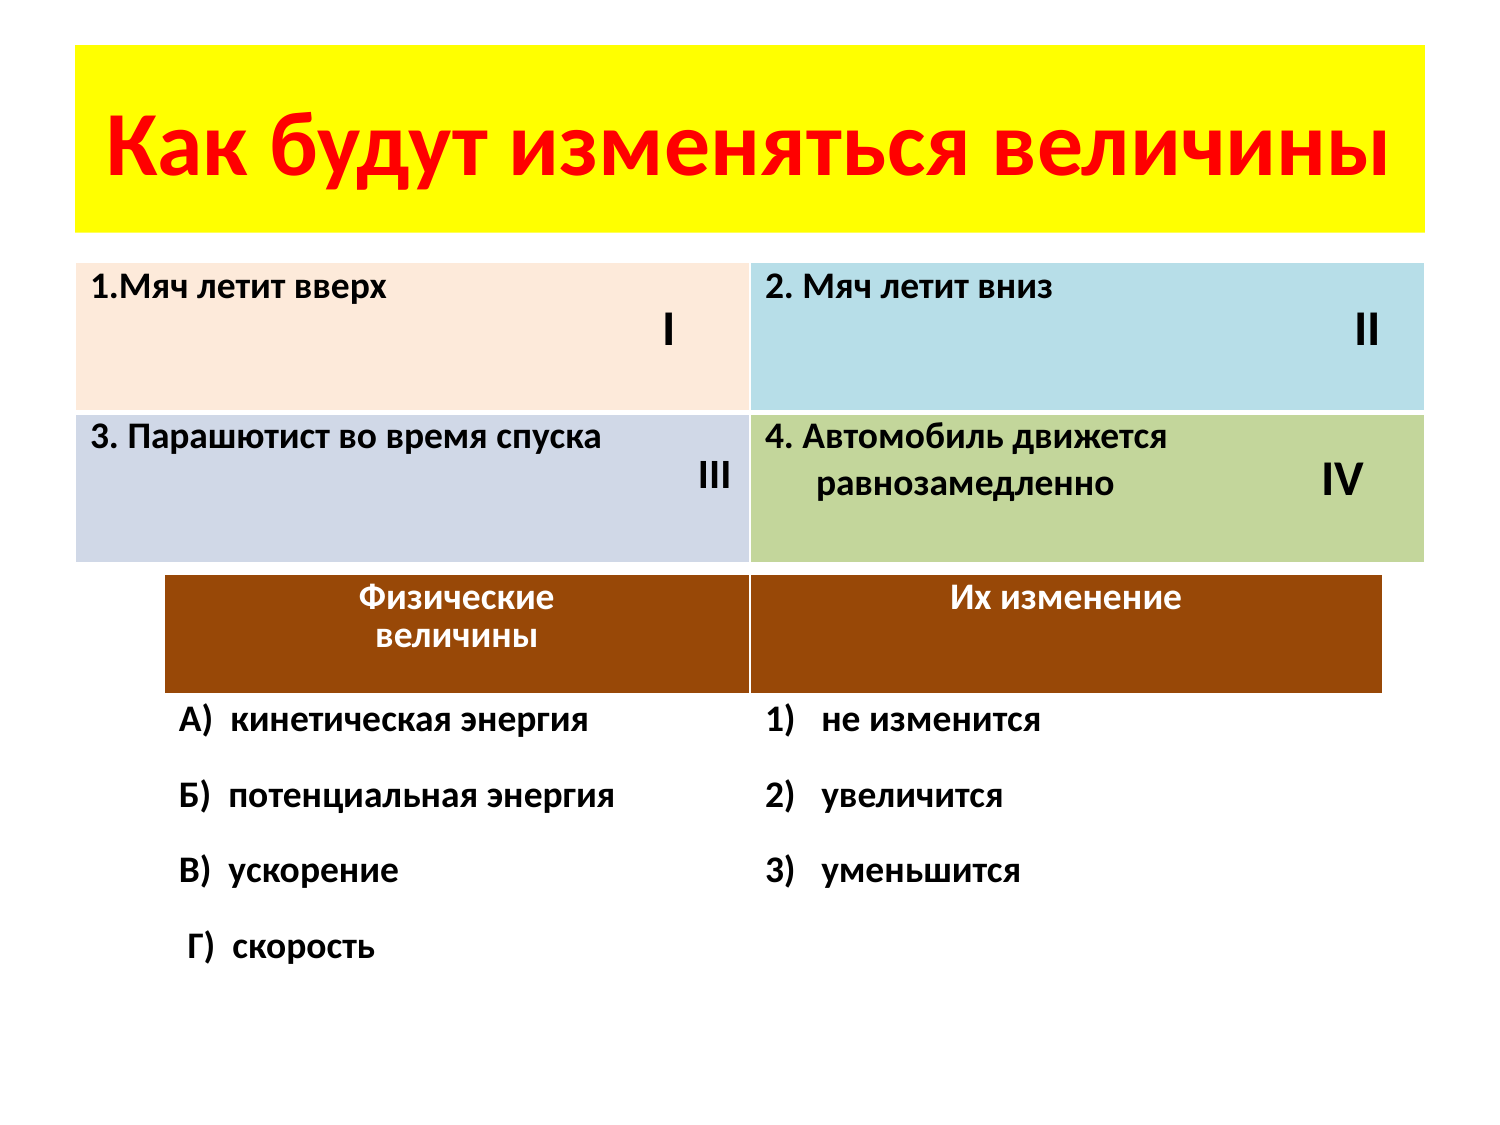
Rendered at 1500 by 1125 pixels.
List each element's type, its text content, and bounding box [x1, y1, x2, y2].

table_header 1.Мяч летит вверх I [76, 263, 749, 410]
table_header 2. Мяч летит вниз II [751, 263, 1424, 410]
table_cell 4. Автомобиль движется равнозамедленно IV [751, 415, 1424, 562]
table_header Их изменение [751, 575, 1382, 693]
table_cell 3. Парашютист во время спуска III [76, 415, 749, 562]
table_header Физические величины [165, 575, 749, 693]
title Как будут изменяться величины [75, 45, 1425, 233]
table_cell не изменится увеличится уменьшится [751, 699, 1382, 1030]
table_cell А) кинетическая энергия Б) потенциальная энергия В) ускорение Г) скорость [165, 699, 749, 1030]
